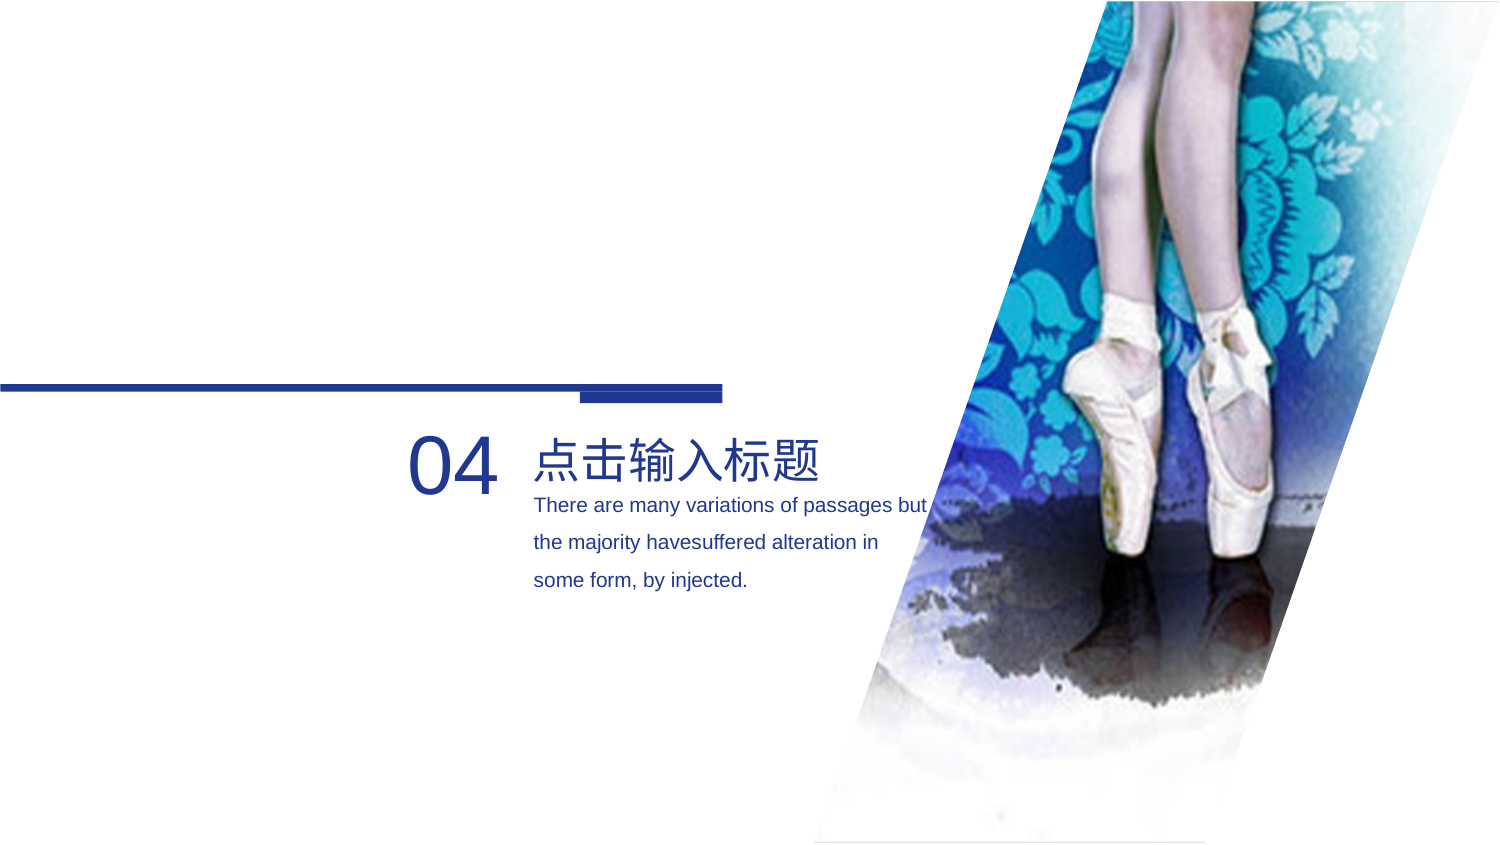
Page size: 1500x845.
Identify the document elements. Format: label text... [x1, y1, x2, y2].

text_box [0, 383, 723, 404]
text_box There are many variations of passages but the majority havesuffered alteration in some form, by injected. [533, 478, 931, 592]
text_box 点击输入标题 [532, 430, 821, 489]
text_box [813, 0, 1500, 844]
text_box 04 [393, 413, 515, 517]
